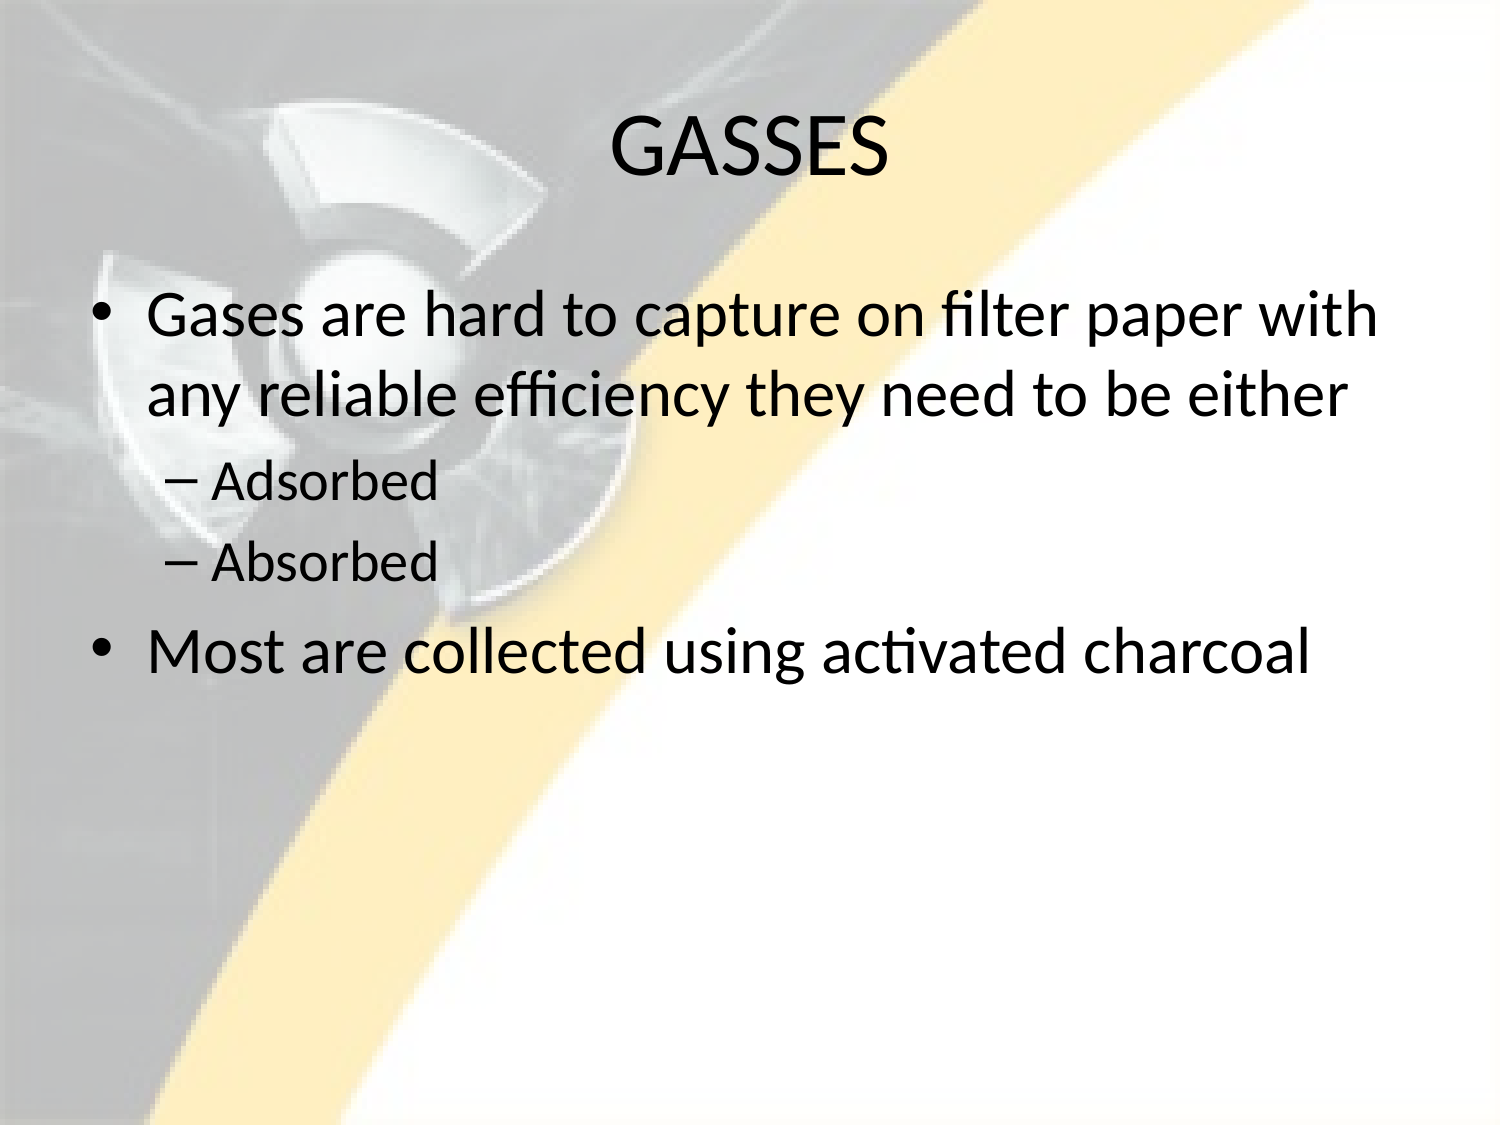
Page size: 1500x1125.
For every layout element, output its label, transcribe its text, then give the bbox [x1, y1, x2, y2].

list Gases are hard to capture on filter paper with any reliable efficiency they need to be either Adsorbed Absorbed Most are collected using activated charcoal [75, 262, 1425, 1005]
title GASSES [75, 45, 1425, 233]
